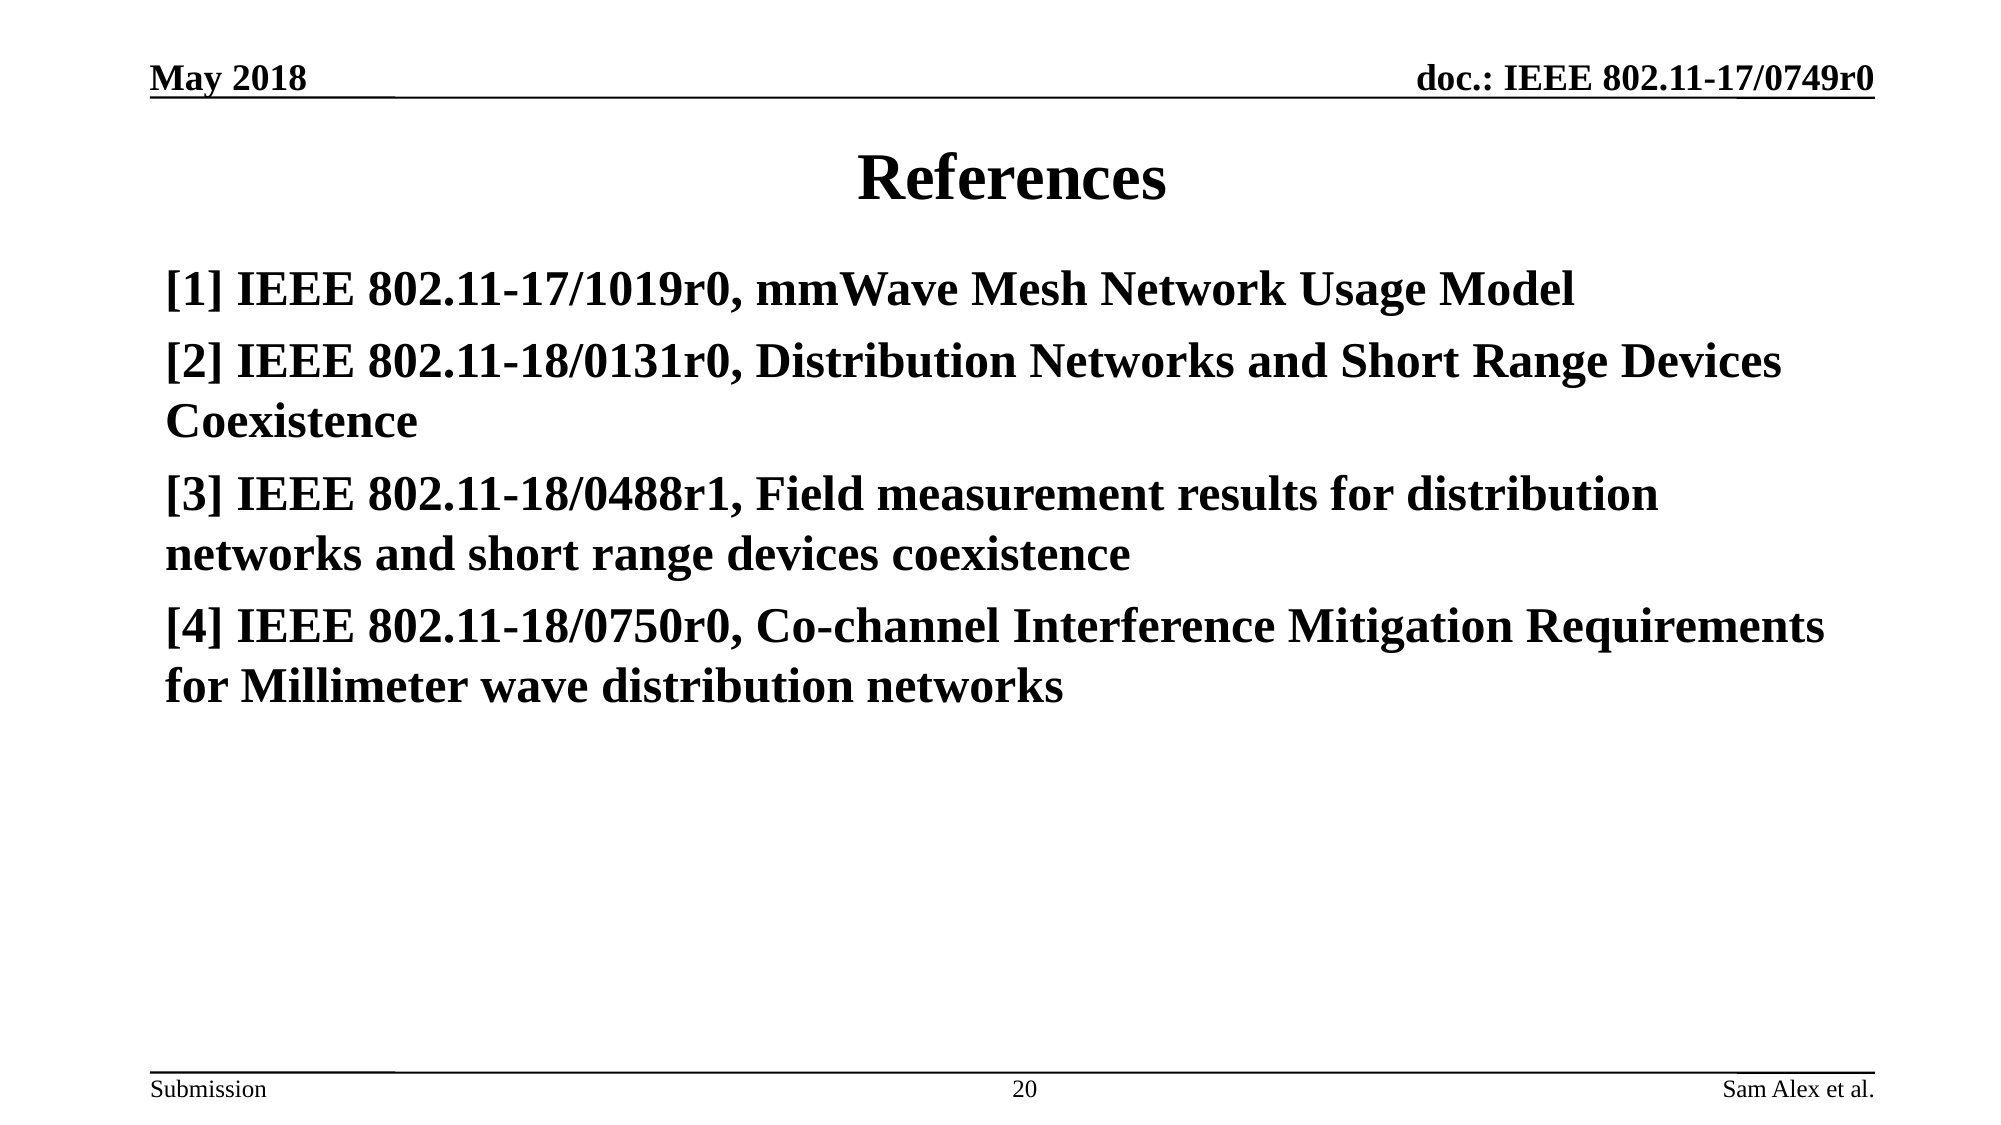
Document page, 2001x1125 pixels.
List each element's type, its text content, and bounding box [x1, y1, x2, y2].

slide_number 20 [936, 1072, 1113, 1111]
footer Sam Alex et al. [1169, 1072, 1876, 1111]
list [1] IEEE 802.11-17/1019r0, mmWave Mesh Network Usage Model [2] IEEE 802.11-18/0131r0, Distribution Networks and Short Range Devices Coexistence [3] IEEE 802.11-18/0488r1, Field measurement results for distribution networks and short range devices coexistence [4] IEEE 802.11-18/0750r0, Co-channel Interference Mitigation Requirements for Millimeter wave distribution networks [149, 248, 1876, 1073]
title References [149, 97, 1876, 248]
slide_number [149, 59, 750, 98]
